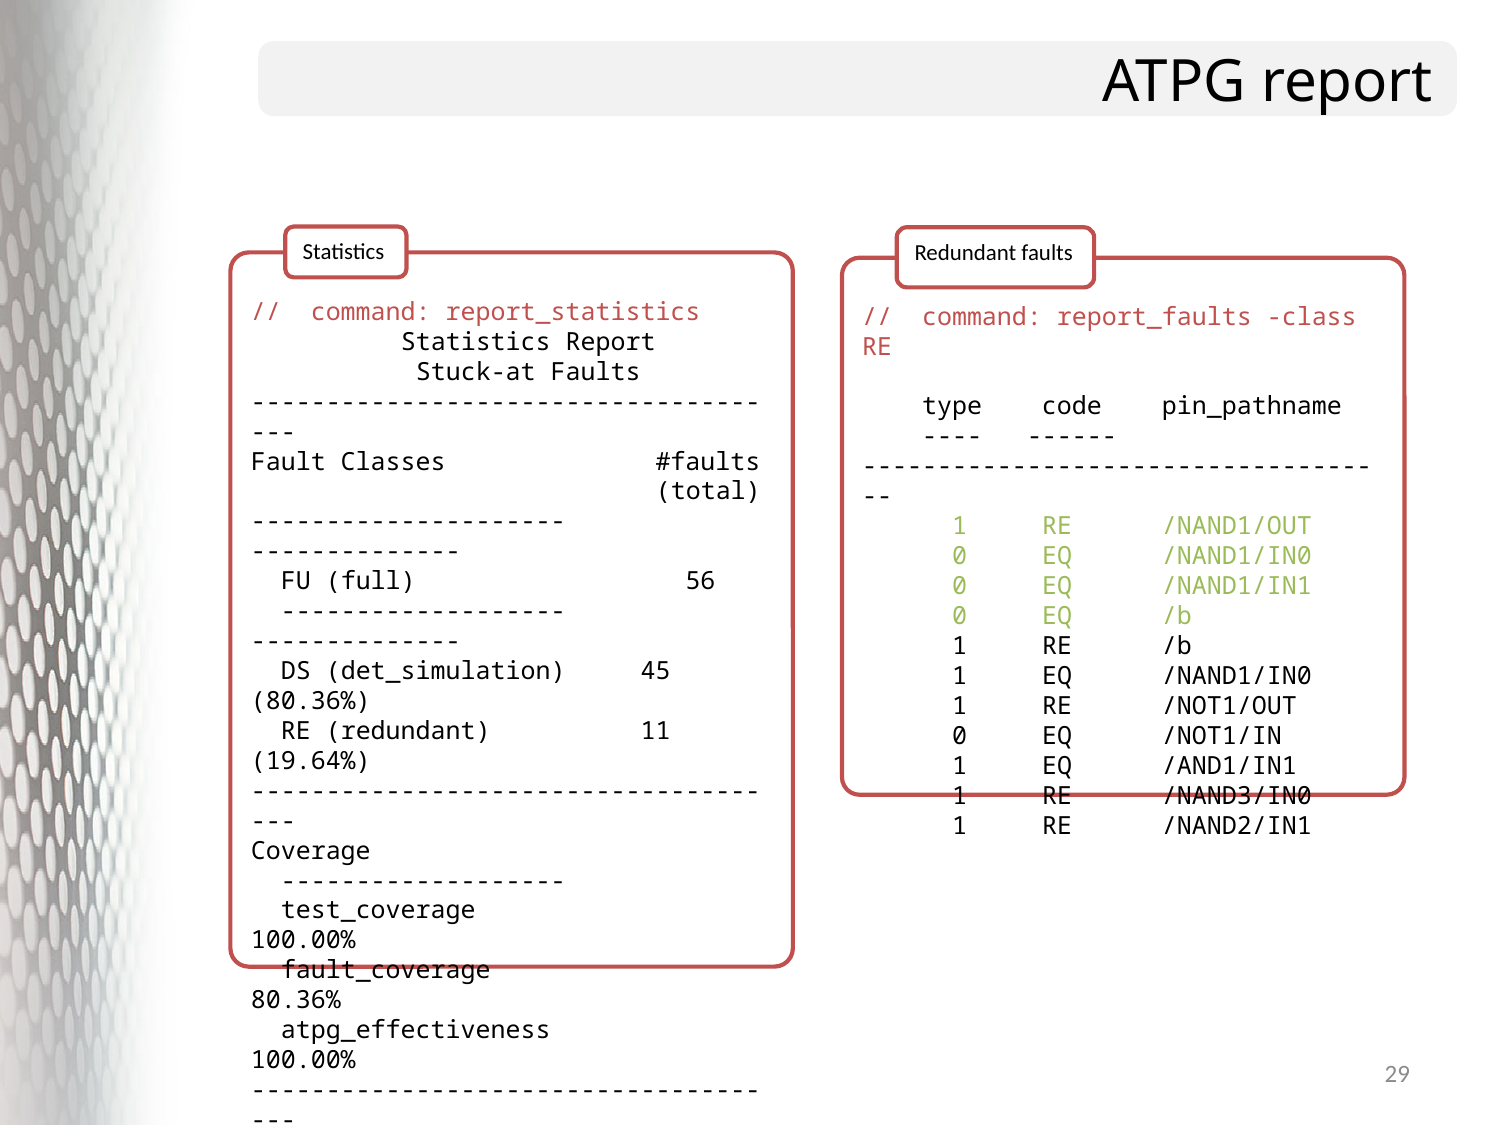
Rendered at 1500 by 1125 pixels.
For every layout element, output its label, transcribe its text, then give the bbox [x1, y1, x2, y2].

slide_number 29 [1074, 1042, 1425, 1103]
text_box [841, 226, 1405, 795]
title ATPG report [58, 40, 1449, 117]
picture [0, 0, 200, 1125]
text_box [230, 226, 794, 967]
